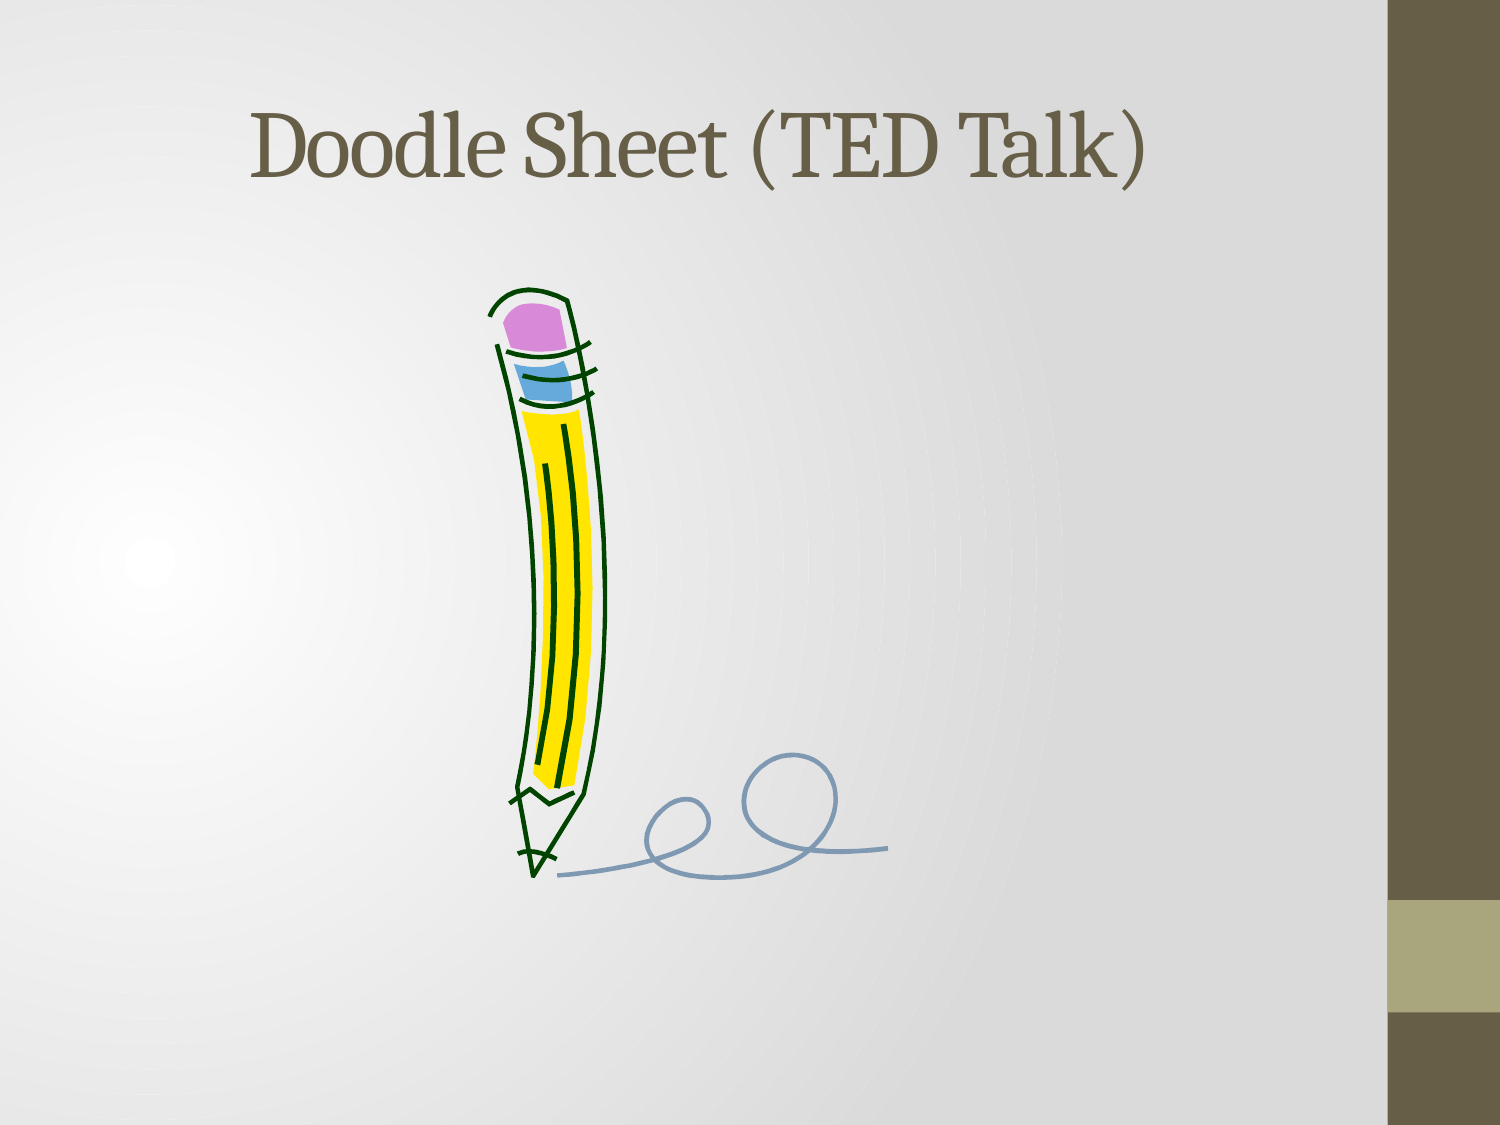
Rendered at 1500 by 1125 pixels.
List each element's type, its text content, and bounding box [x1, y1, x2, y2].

title Doodle Sheet (TED Talk) [75, 45, 1325, 233]
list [486, 286, 889, 881]
